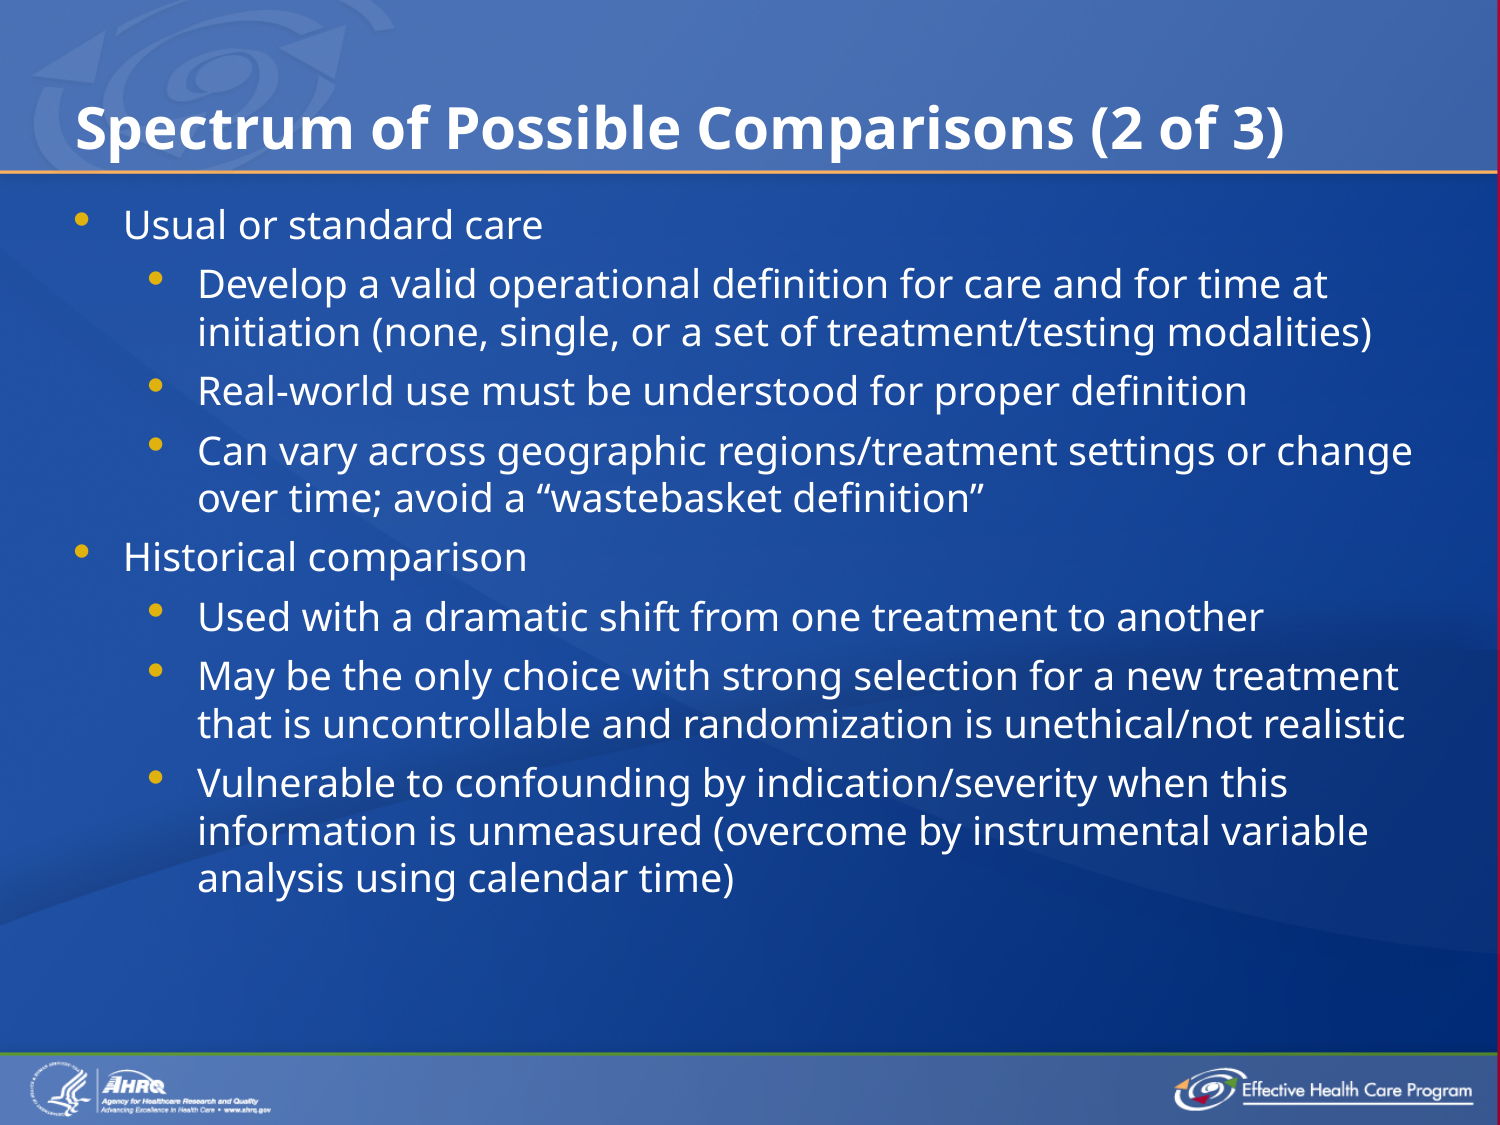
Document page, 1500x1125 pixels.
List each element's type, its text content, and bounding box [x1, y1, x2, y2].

title Spectrum of Possible Comparisons (2 of 3) [75, 21, 1425, 163]
picture [0, 0, 1500, 1125]
list Usual or standard care Develop a valid operational definition for care and for time at initiation (none, single, or a set of treatment/testing modalities) Real-world use must be understood for proper definition Can vary across geographic regions/treatment settings or change over time; avoid a “wastebasket definition” Historical comparison Used with a dramatic shift from one treatment to another May be the only choice with strong selection for a new treatment that is uncontrollable and randomization is unethical/not realistic Vulnerable to confounding by indication/severity when this information is unmeasured (overcome by instrumental variable analysis using calendar time) [75, 200, 1425, 1005]
